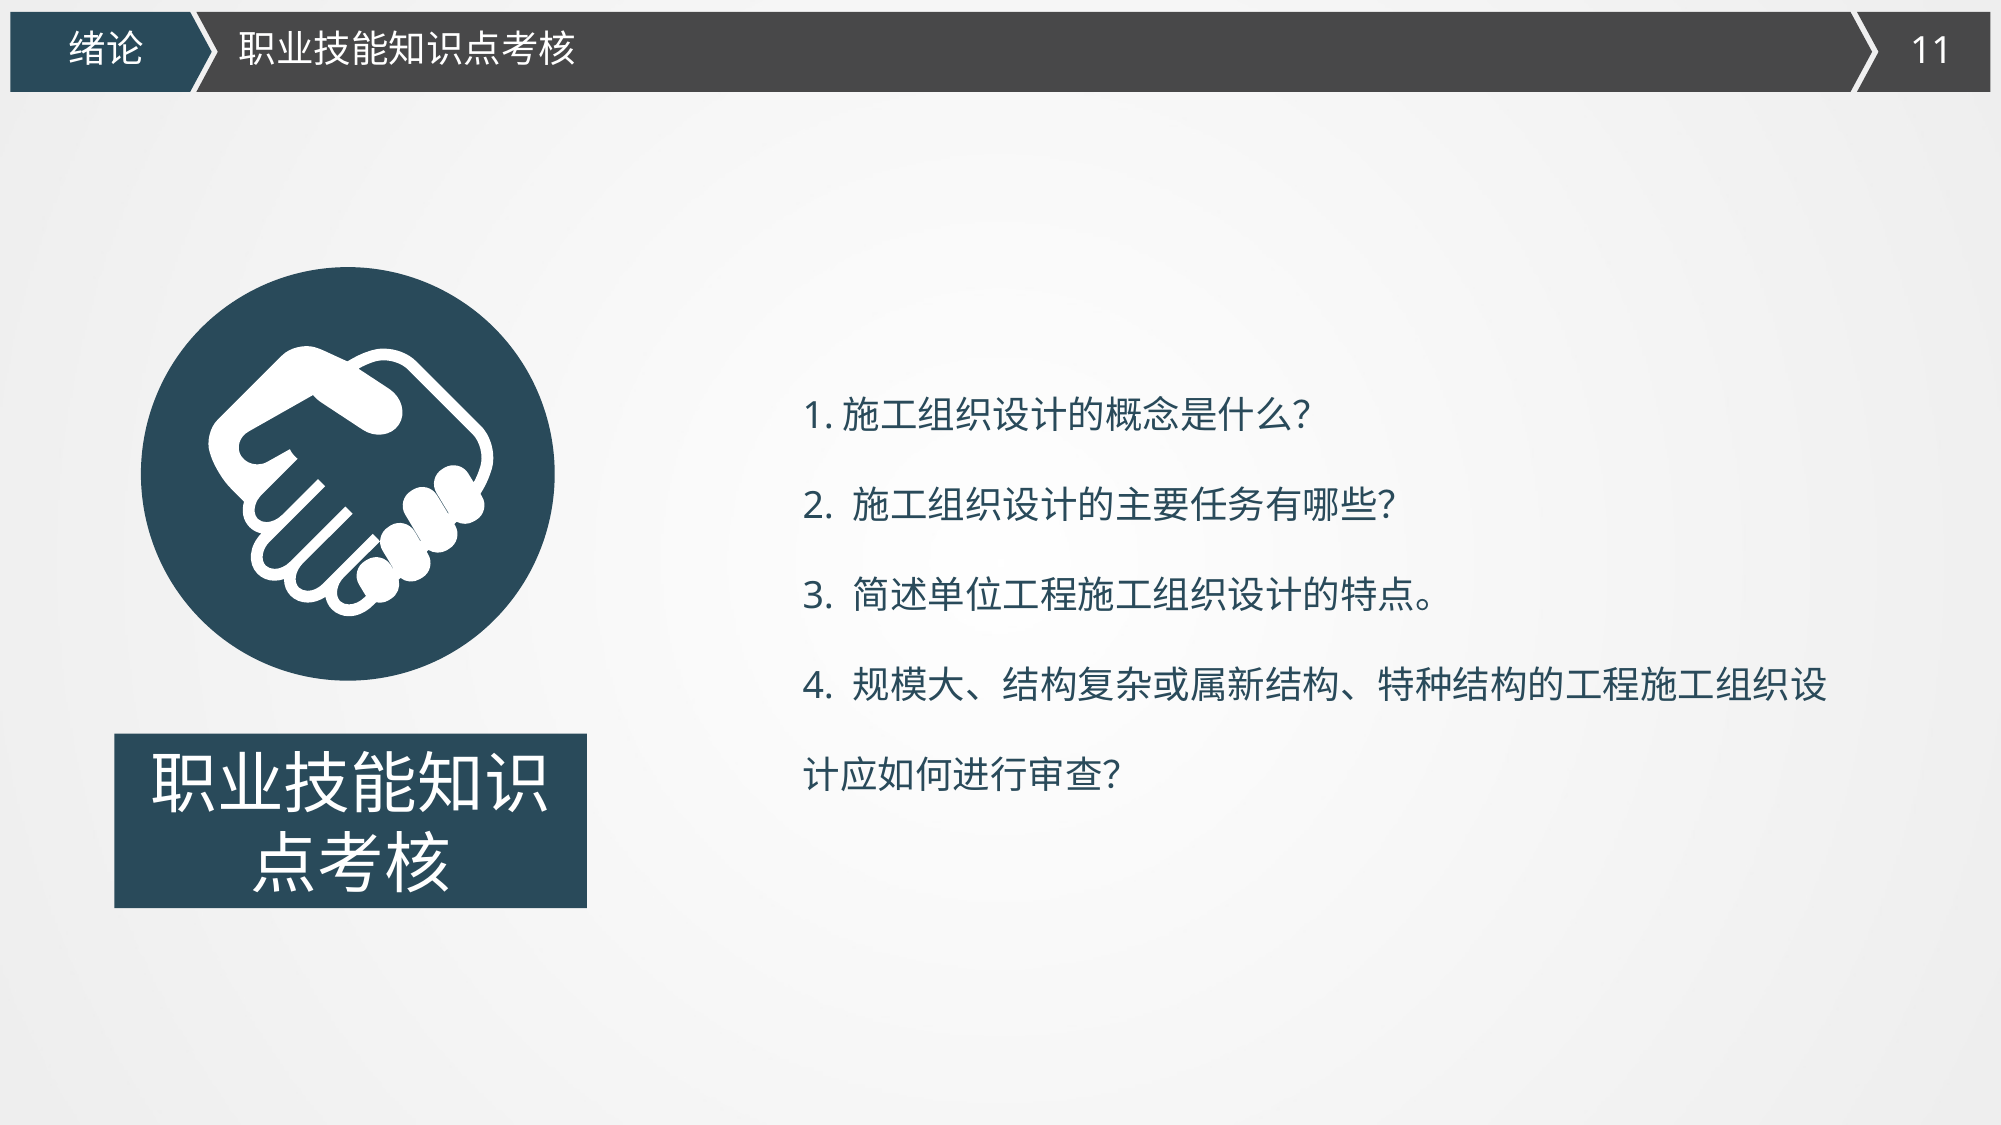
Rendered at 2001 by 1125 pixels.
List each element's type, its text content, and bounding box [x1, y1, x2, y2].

text_box 绪论 [46, 17, 159, 78]
text_box 1.施工组织设计的概念是什么？ 2. 施工组织设计的主要任务有哪些？ 3. 简述单位工程施工组织设计的特点。 4. 规模大、结构复杂或属新结构、特种结构的工程施工组织设计应如何进行审查？ [787, 339, 1851, 804]
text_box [140, 266, 555, 681]
text_box 职业技能知识点考核 [223, 17, 906, 78]
text_box 职业技能知识点考核 [114, 733, 587, 909]
picture [0, 0, 2001, 1125]
